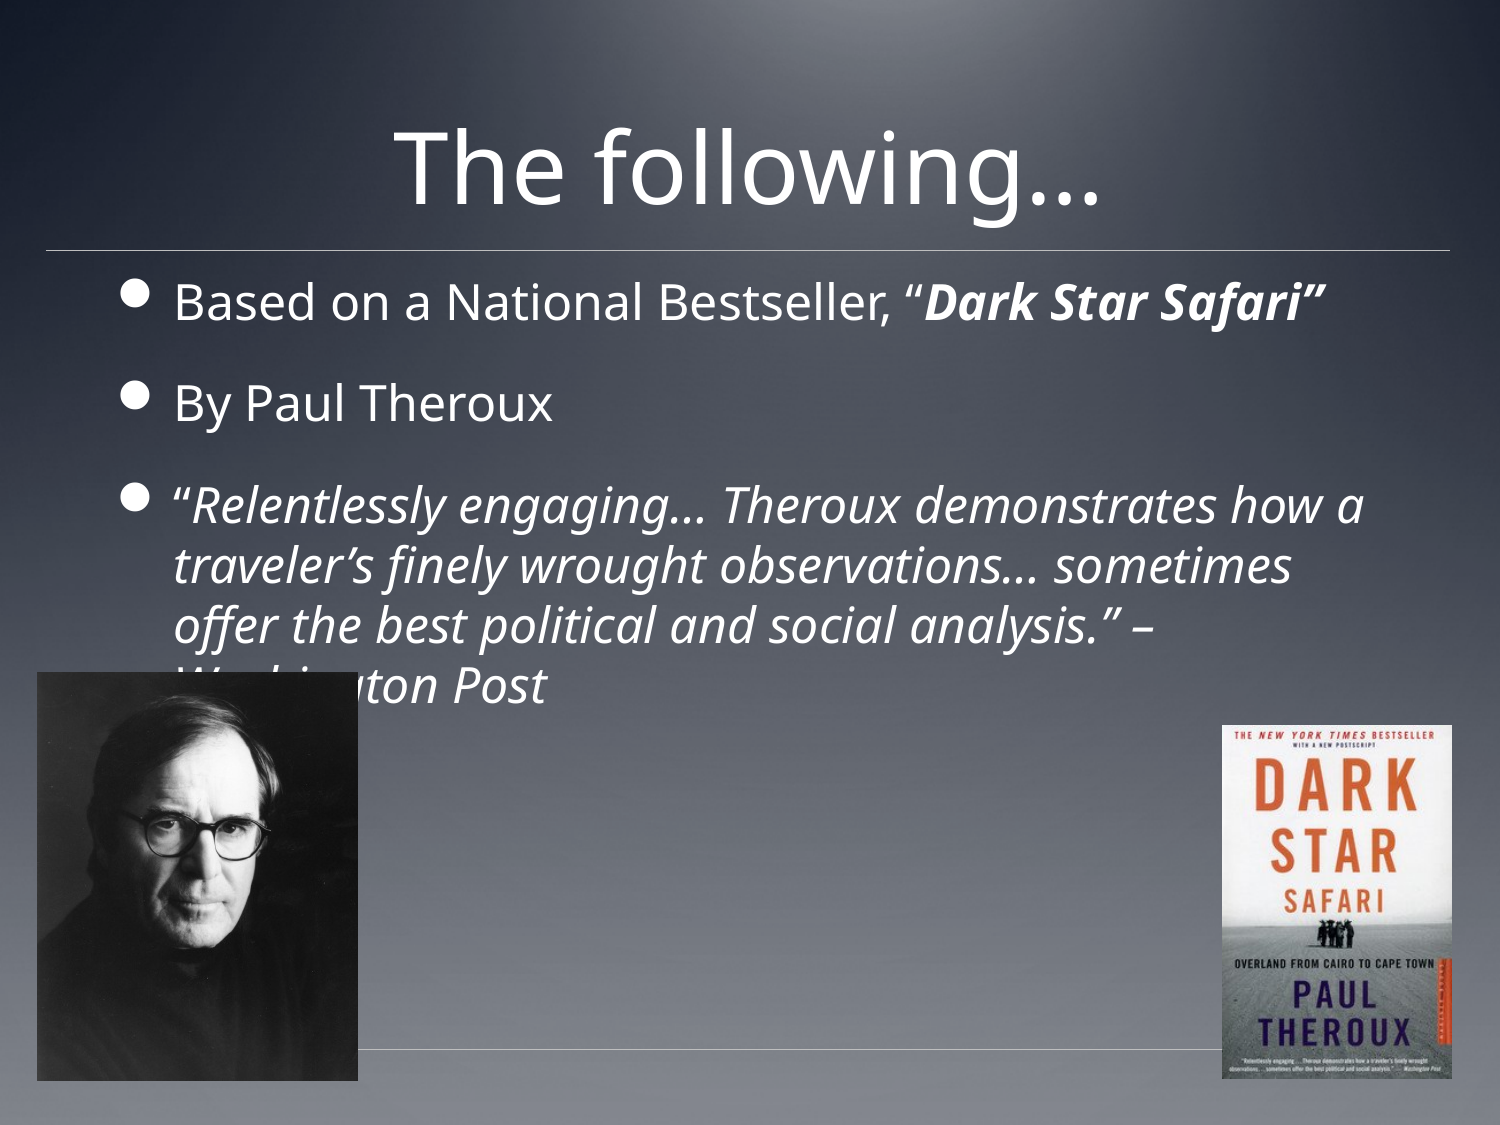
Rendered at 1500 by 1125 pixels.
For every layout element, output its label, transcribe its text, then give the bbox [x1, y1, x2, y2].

picture [1220, 723, 1454, 1081]
list Based on a National Bestseller, “Dark Star Safari” By Paul Theroux “Relentlessly engaging… Theroux demonstrates how a traveler’s finely wrought observations… sometimes offer the best political and social analysis.” – Washington Post [101, 262, 1394, 1024]
title The following… [105, 17, 1394, 233]
picture [34, 670, 360, 1083]
